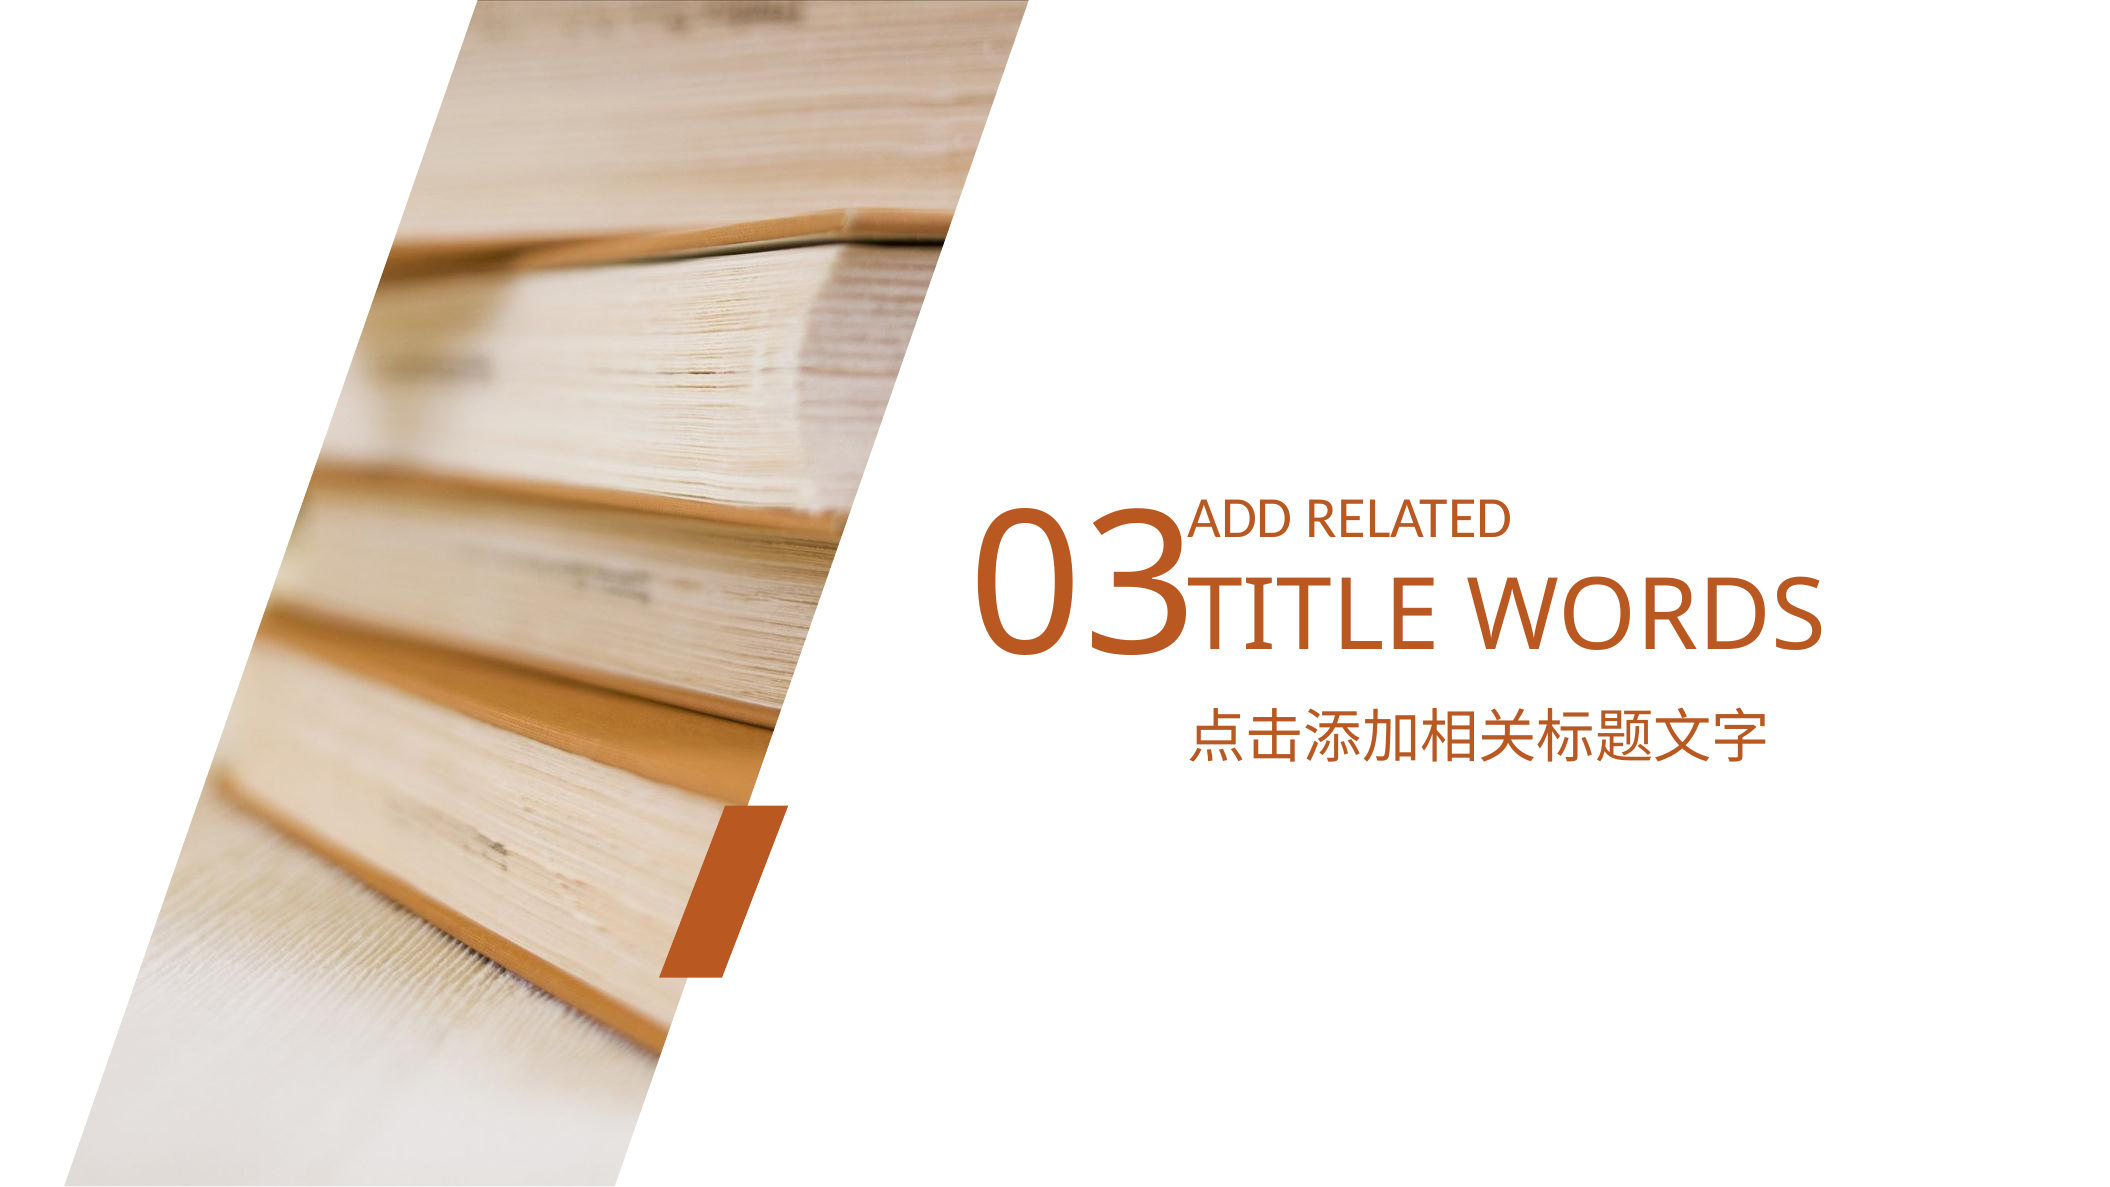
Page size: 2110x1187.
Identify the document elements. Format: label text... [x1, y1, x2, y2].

text_box 03 [1029, 446, 1271, 702]
text_box ADD RELATED TITLE WORDS [1271, 471, 1947, 677]
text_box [64, 0, 1029, 1187]
text_box 点击添加相关标题文字 [1172, 692, 1808, 777]
